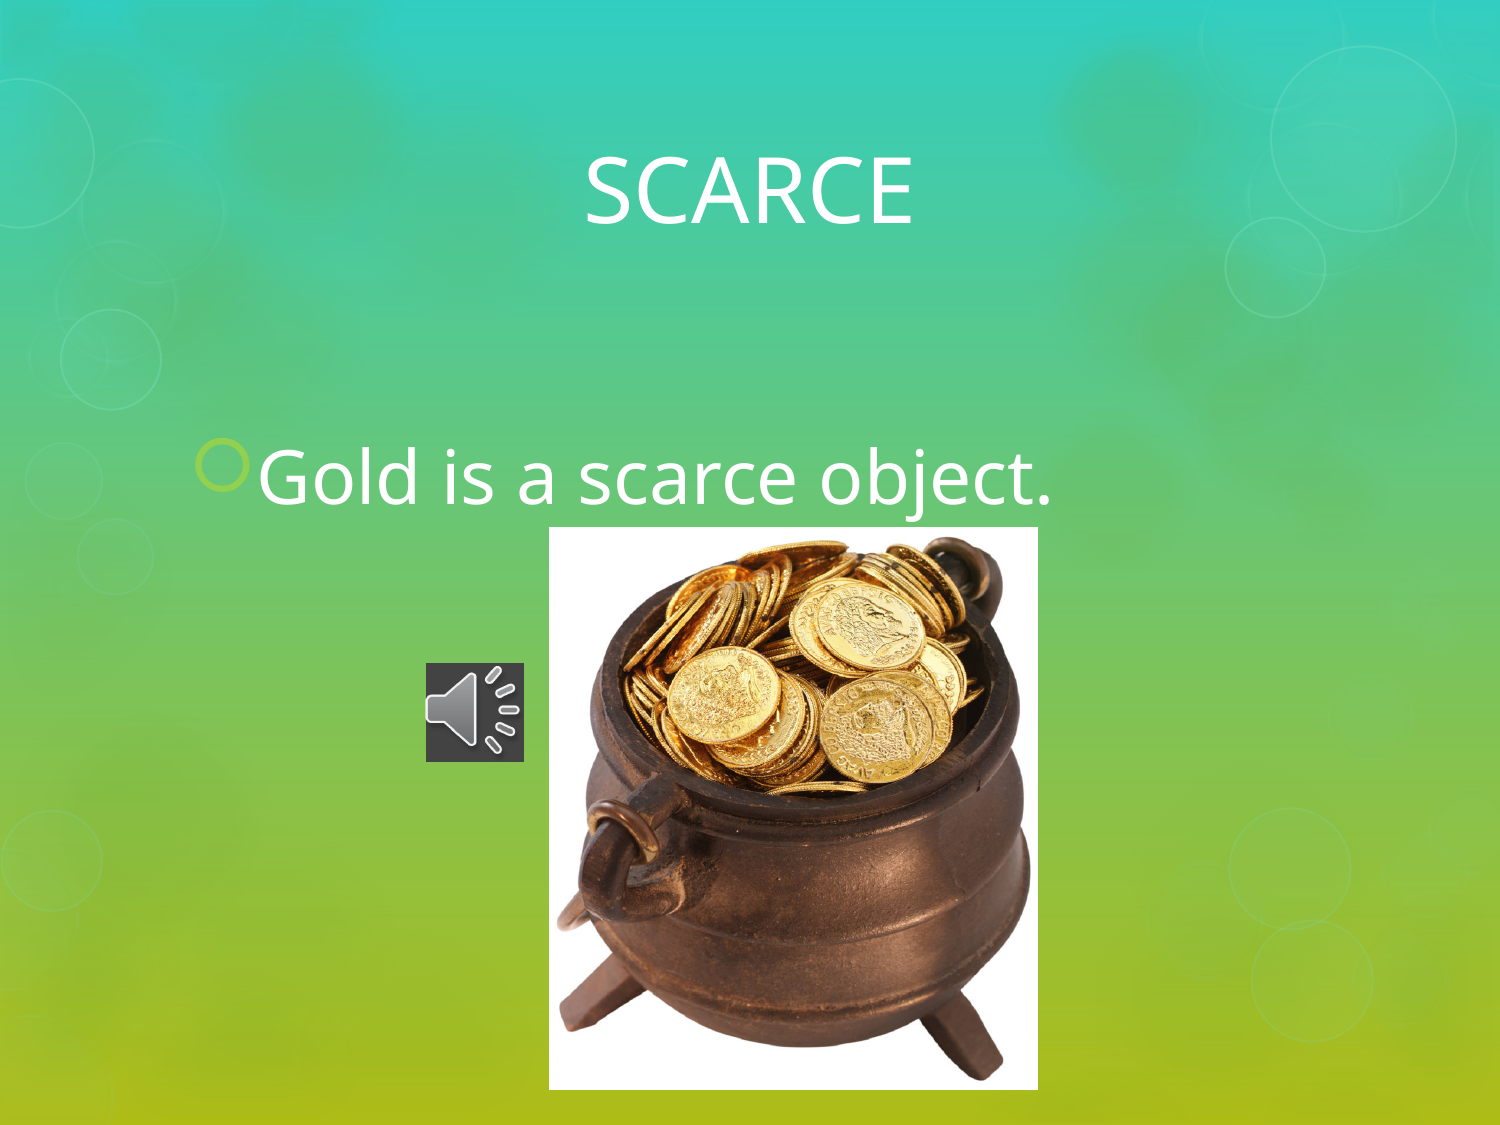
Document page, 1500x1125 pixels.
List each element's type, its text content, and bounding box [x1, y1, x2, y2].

list Gold is a scarce object. [174, 125, 1344, 825]
title SCARCE [165, 110, 1335, 263]
picture [549, 526, 1038, 1091]
picture [424, 661, 526, 763]
